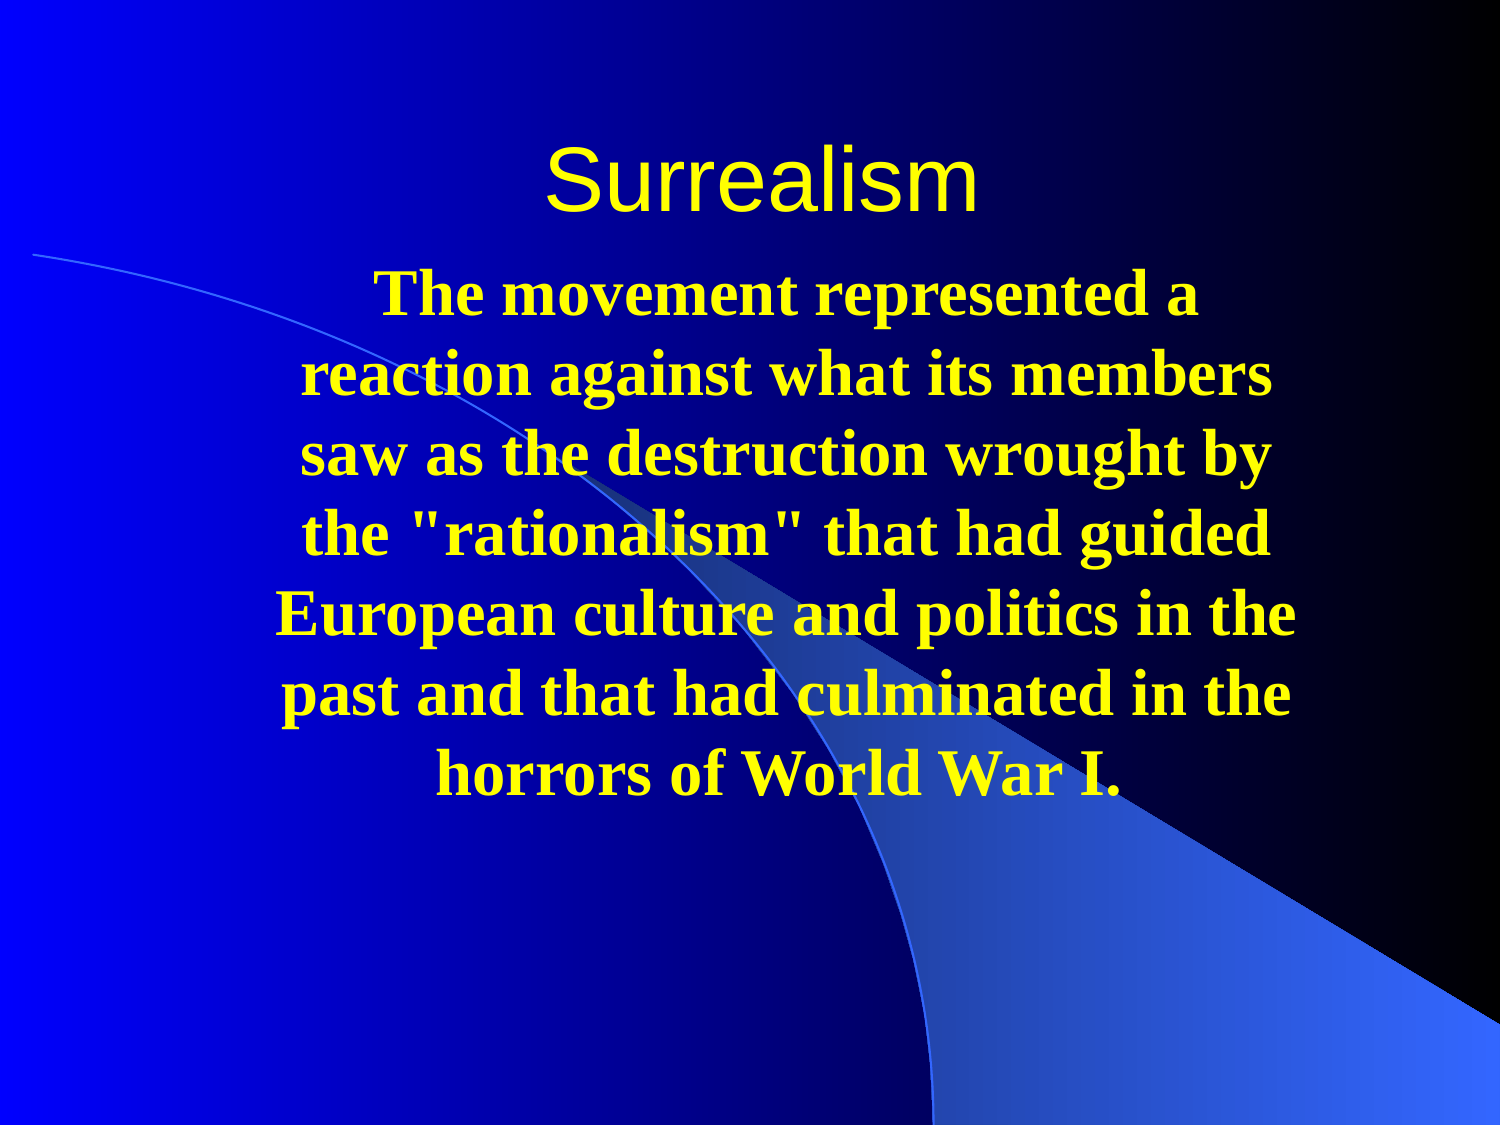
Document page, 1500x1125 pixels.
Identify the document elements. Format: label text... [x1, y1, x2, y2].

title Surrealism [124, 49, 1401, 238]
subtitle The movement represented a reaction against what its members saw as the destruction wrought by the "rationalism" that had guided European culture and politics in the past and that had culminated in the horrors of World War I. [237, 349, 1338, 988]
